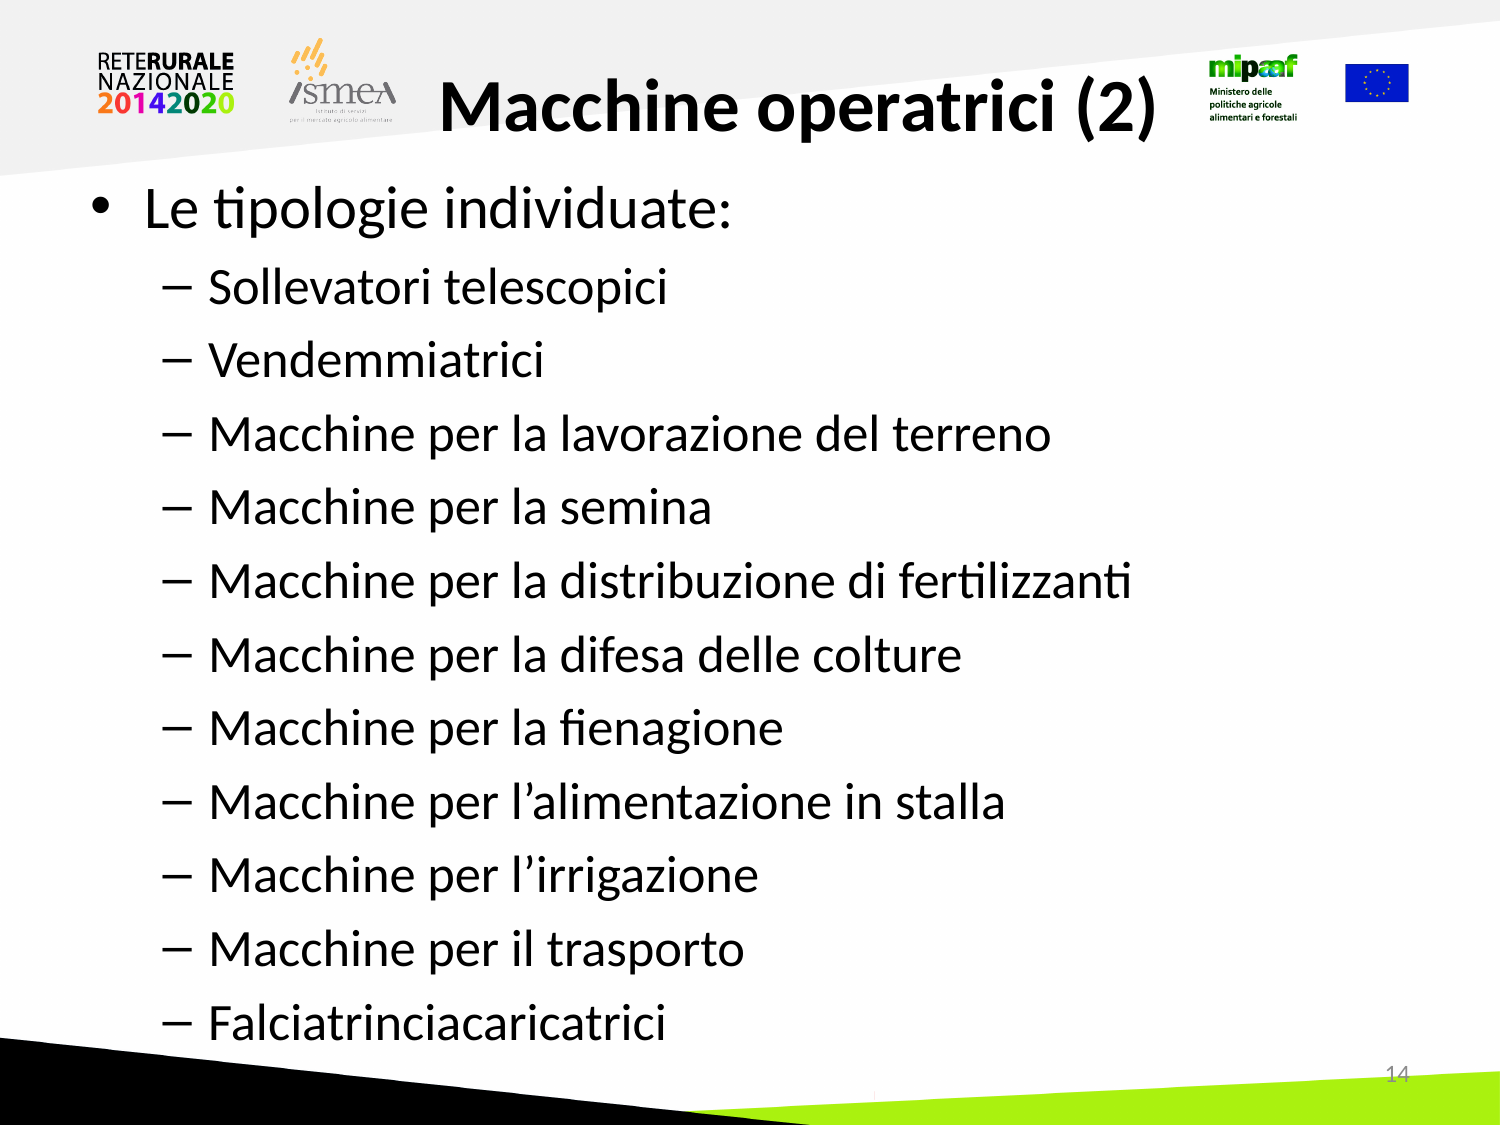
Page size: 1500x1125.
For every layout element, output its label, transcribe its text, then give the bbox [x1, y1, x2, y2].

title Macchine operatrici (2) [123, 42, 1474, 161]
picture [0, 0, 1500, 1125]
list Le tipologie individuate: Sollevatori telescopici Vendemmiatrici Macchine per la lavorazione del terreno Macchine per la semina Macchine per la distribuzione di fertilizzanti Macchine per la difesa delle colture Macchine per la fienagione Macchine per l’alimentazione in stalla Macchine per l’irrigazione Macchine per il trasporto Falciatrinciacaricatrici [75, 160, 1425, 1059]
slide_number 14 [1074, 1042, 1425, 1103]
